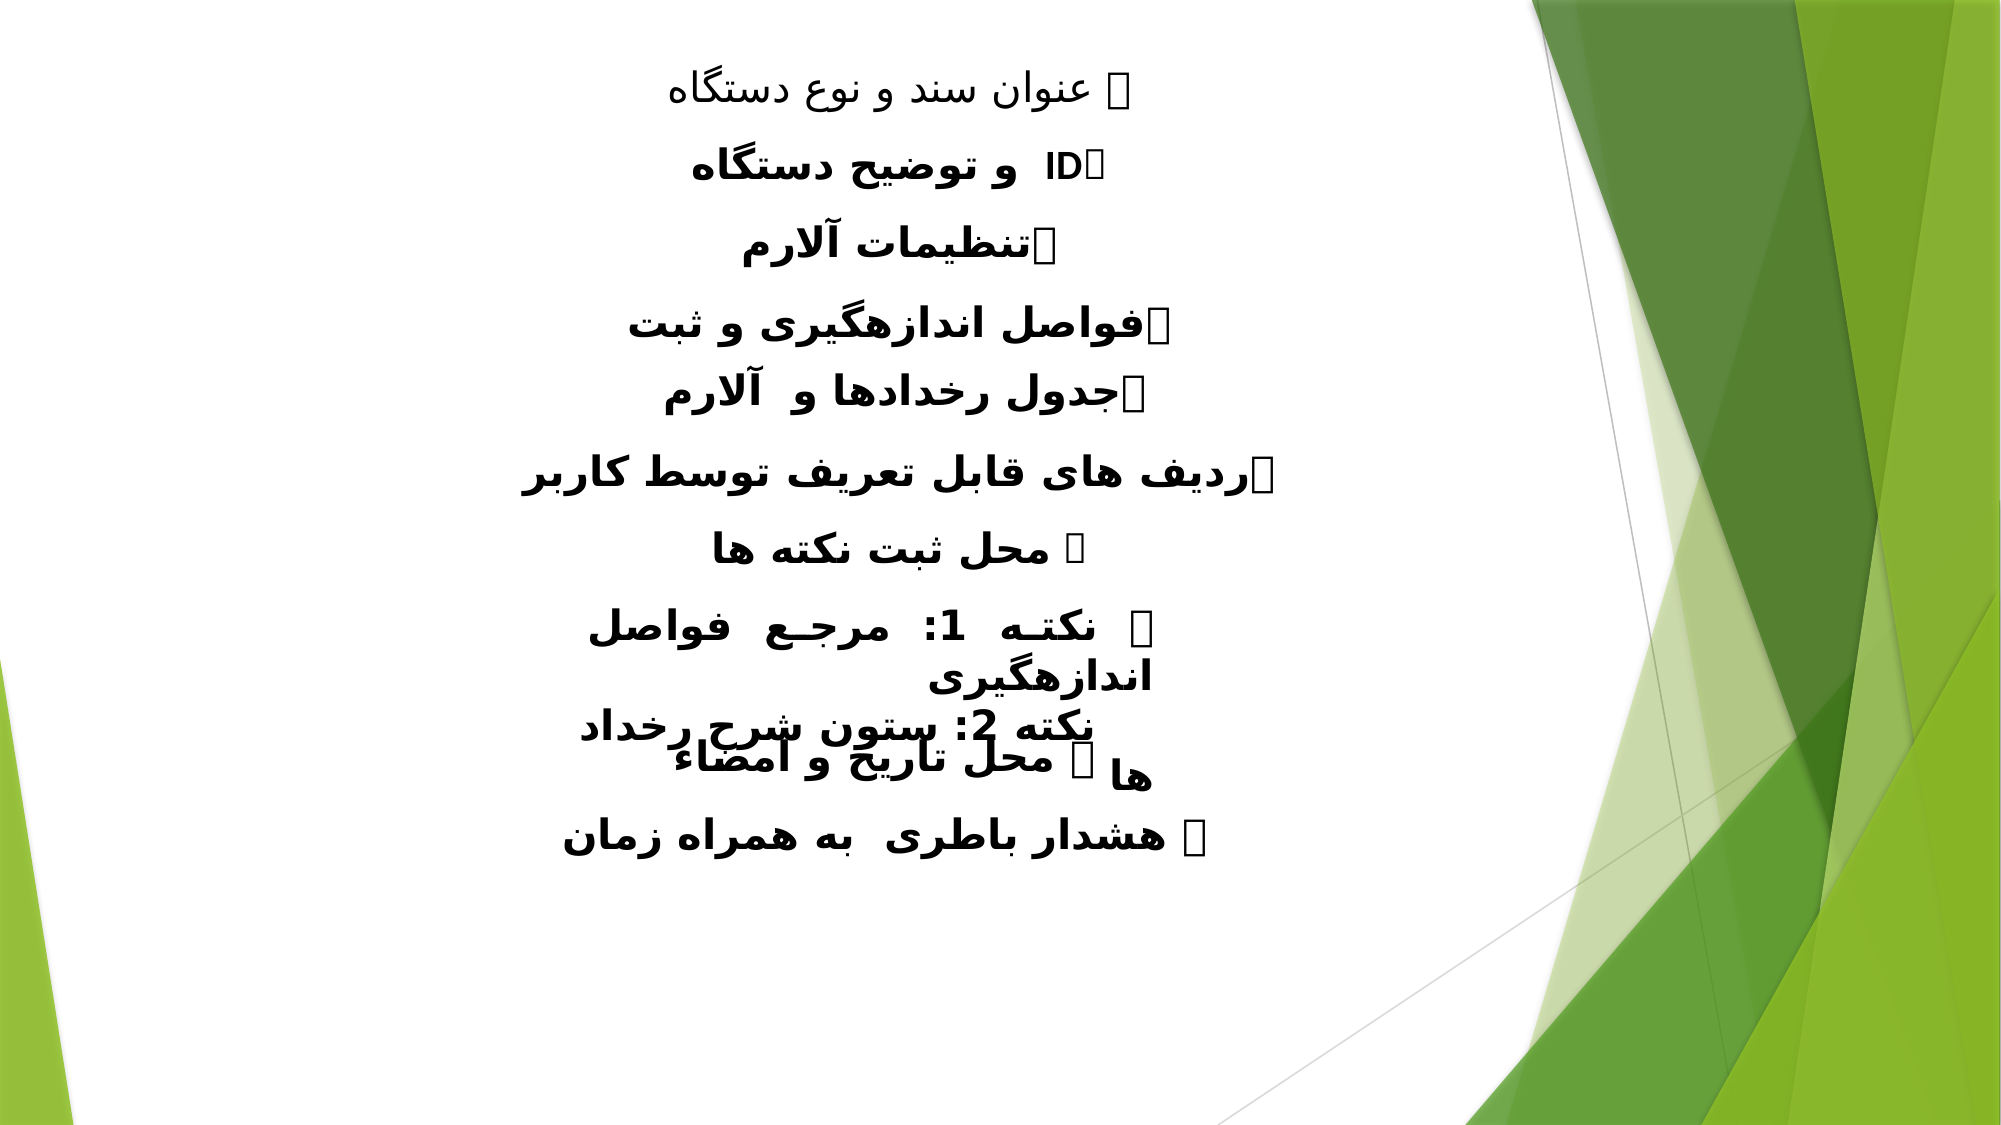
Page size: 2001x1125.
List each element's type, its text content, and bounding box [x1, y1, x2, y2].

text_box فواصل اندازه­گیری و ثبت [612, 288, 1186, 353]
text_box  عنوان سند و نوع دستگاه [652, 52, 1146, 118]
text_box ردیف های قابل تعریف توسط کاربر [508, 437, 1290, 503]
text_box  محل تاریخ و امضاء [658, 722, 1110, 788]
text_box تنظیمات آلارم [726, 208, 1072, 274]
text_box  نکته 1: مرجع فواصل اندازه­گیری نکته 2: ستون شرح رخداد ها [556, 591, 1169, 801]
text_box  هشدار باطری به همراه زمان [547, 801, 1222, 866]
text_box جدول رخدادها و آلارم [634, 356, 1162, 422]
text_box ID و توضیح دستگاه [676, 130, 1123, 196]
text_box  محل ثبت نکته ها [696, 514, 1103, 580]
